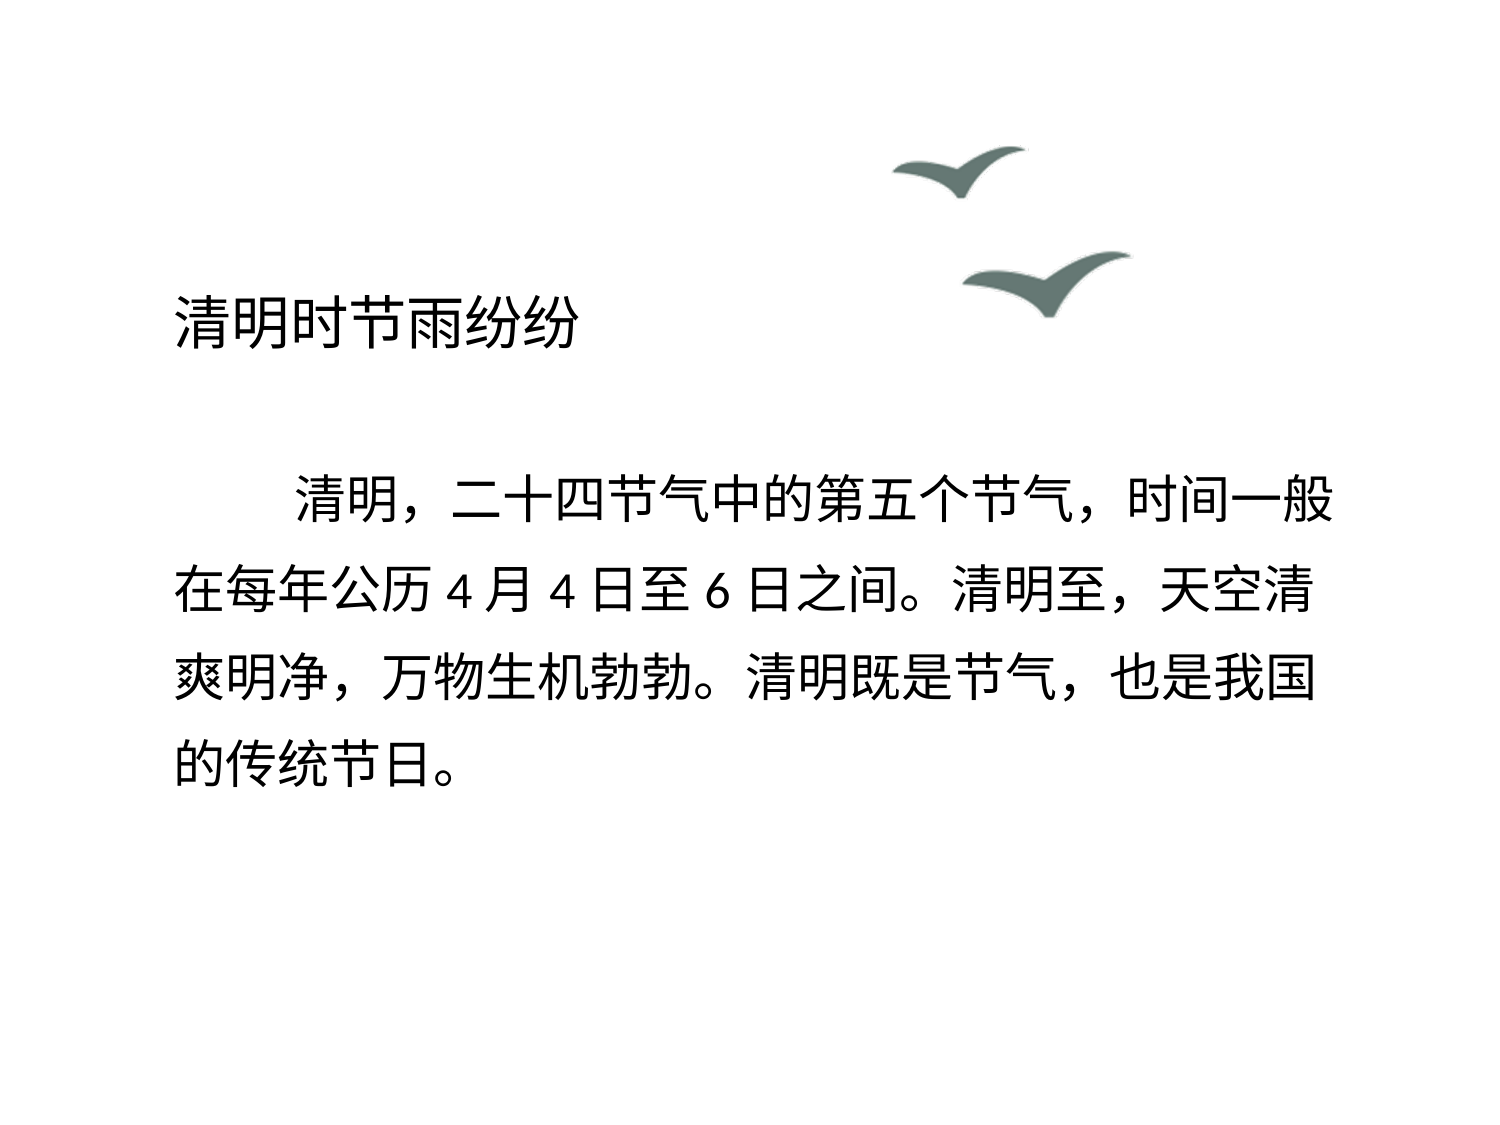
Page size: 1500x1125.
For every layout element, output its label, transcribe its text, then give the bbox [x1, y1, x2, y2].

picture [890, 145, 1259, 485]
text_box 清明时节雨纷纷 清明，二十四节气中的第五个节气，时间一般在每年公历4月4日至6日之间。清明至，天空清爽明净，万物生机勃勃。清明既是节气，也是我国的传统节日。 [158, 278, 1352, 802]
